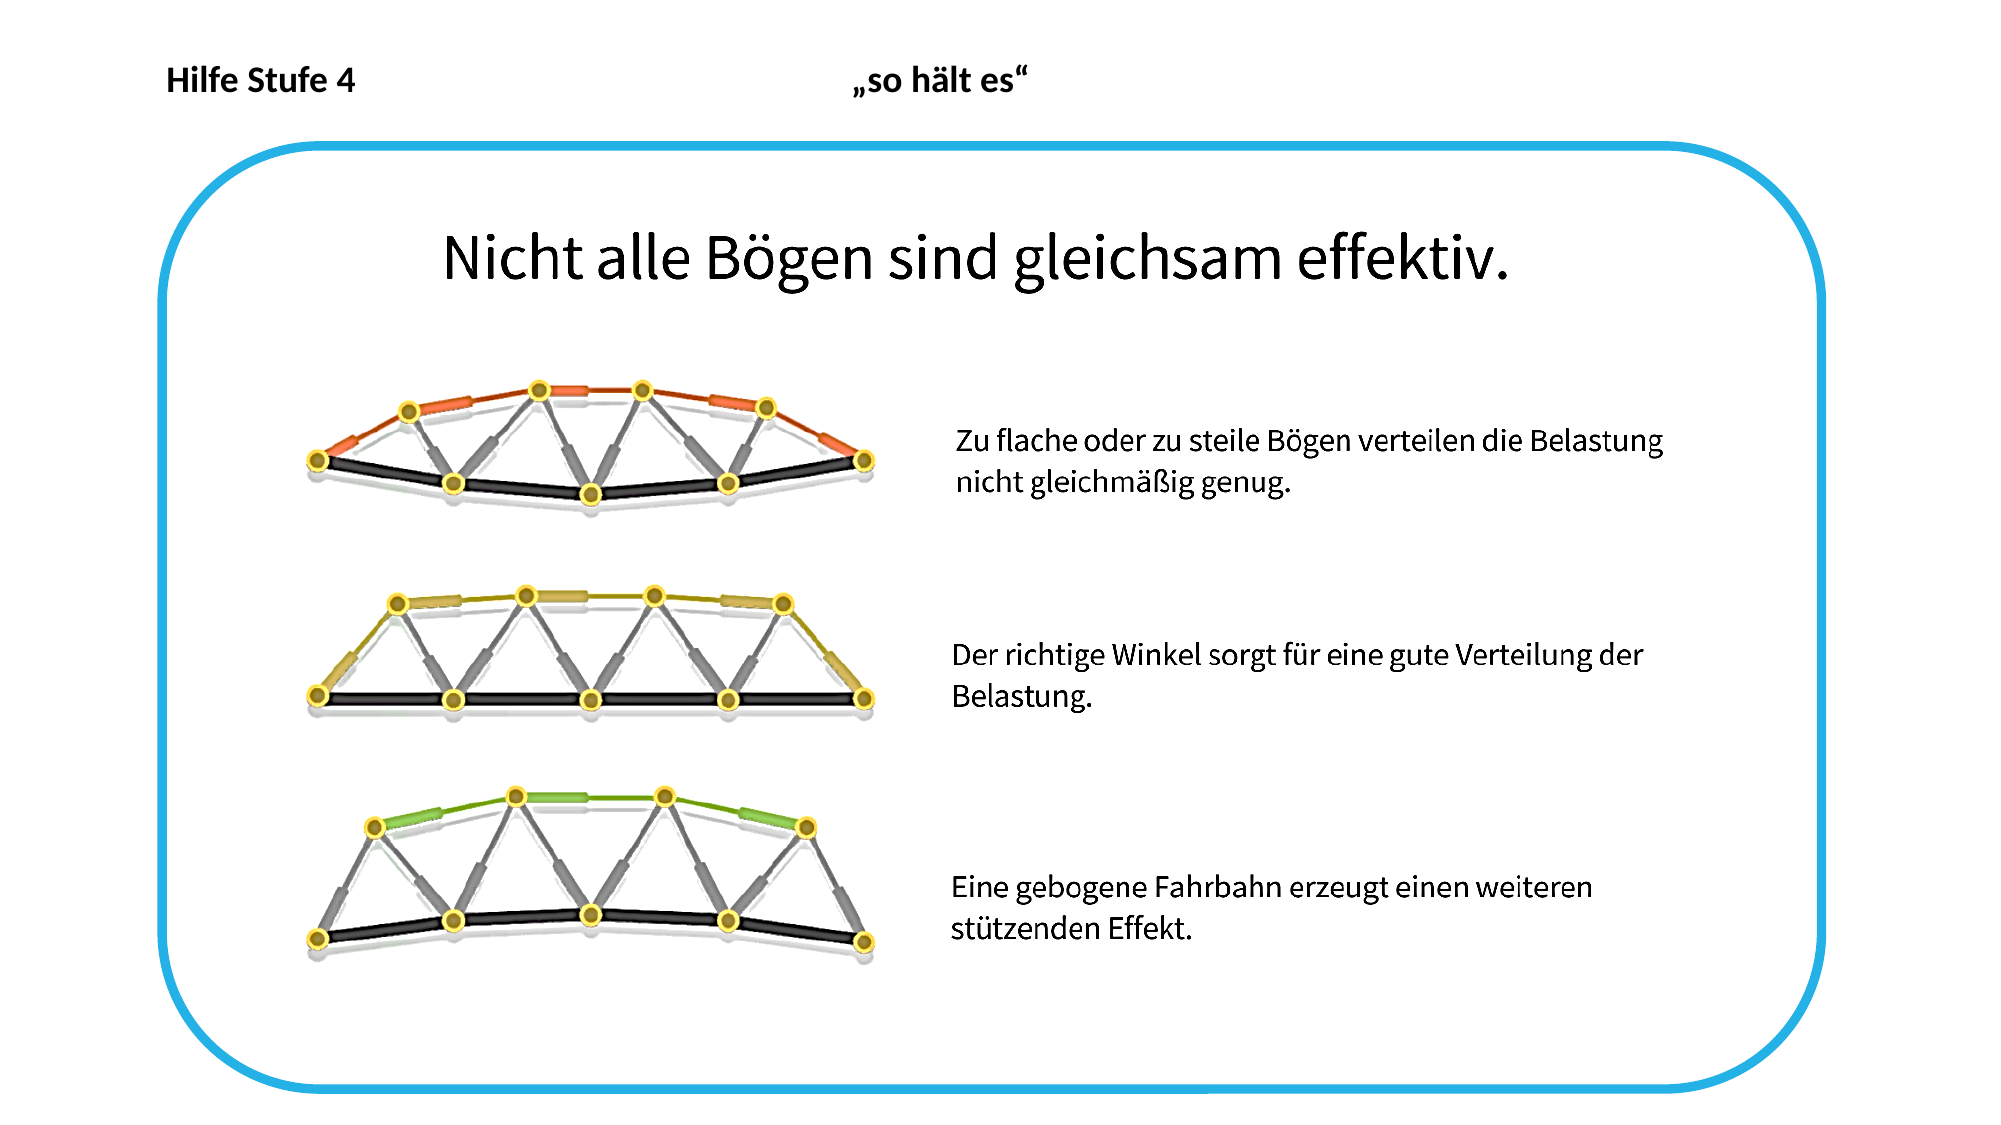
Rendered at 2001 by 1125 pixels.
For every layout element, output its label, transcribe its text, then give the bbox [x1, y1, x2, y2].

text_box [161, 144, 1823, 1091]
picture [246, 191, 1738, 1033]
text_box Hilfe Stufe 4 „so hält es“ [151, 47, 1833, 108]
